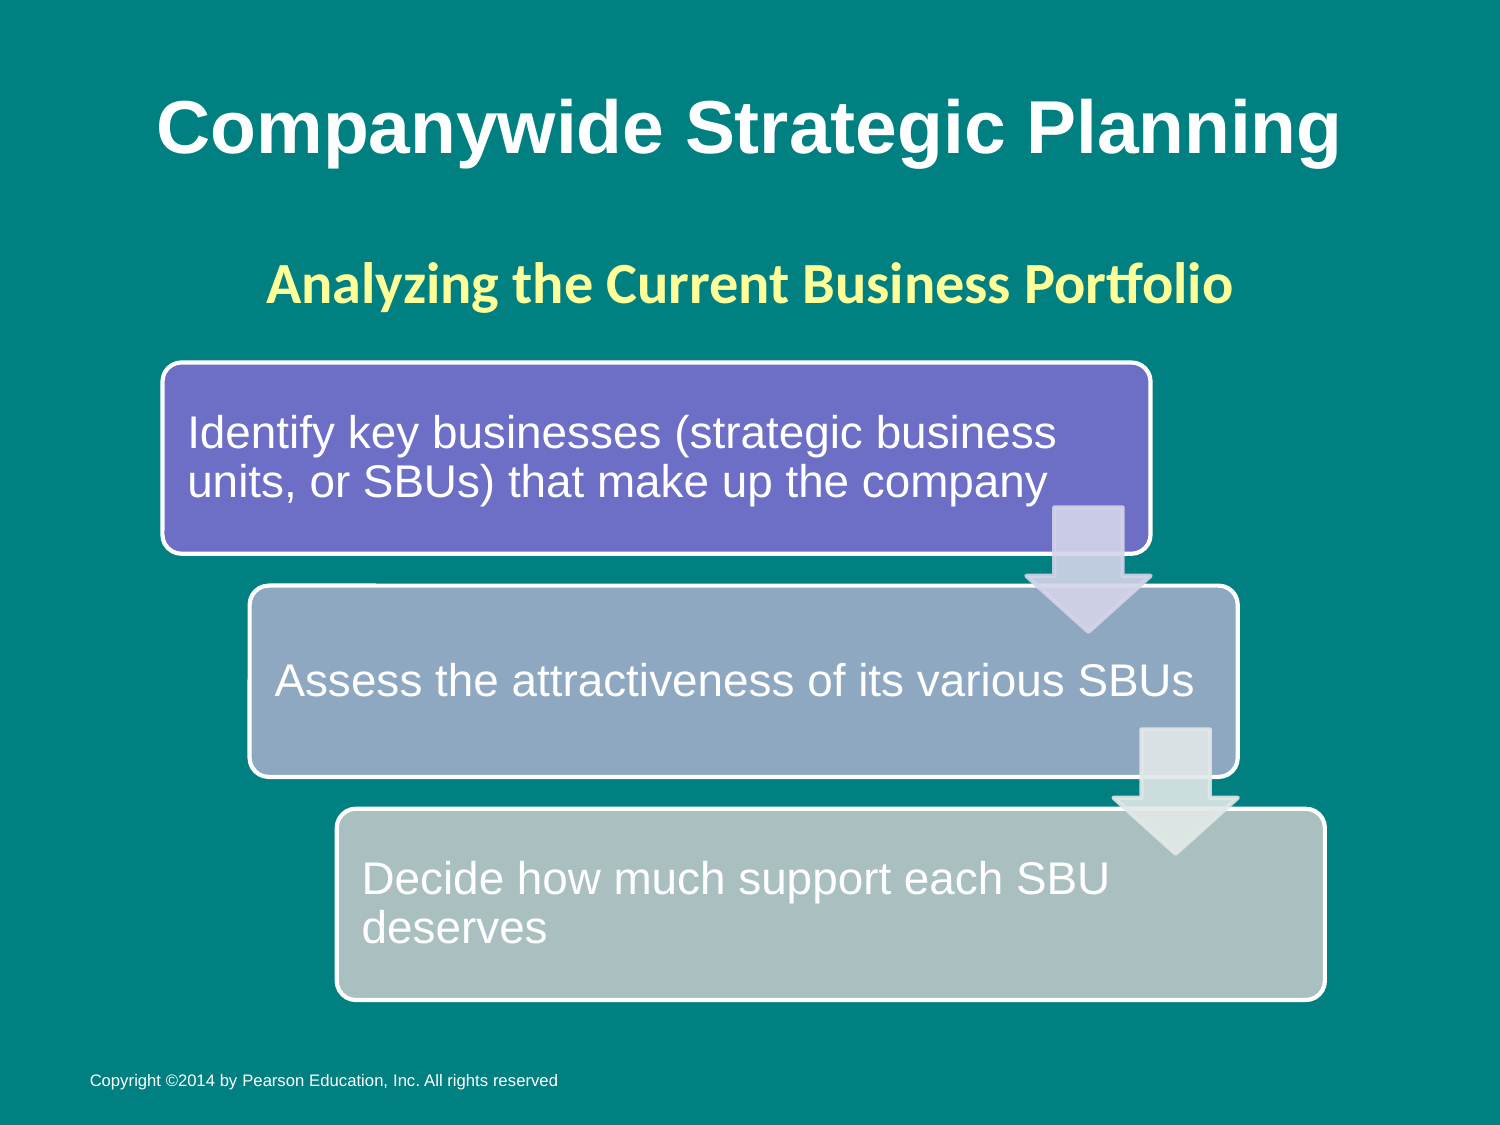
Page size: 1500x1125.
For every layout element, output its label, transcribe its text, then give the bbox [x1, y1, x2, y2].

list Analyzing the Current Business Portfolio [37, 237, 1463, 301]
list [162, 362, 1326, 1001]
text_box Copyright ©2014 by Pearson Education, Inc. All rights reserved [74, 1062, 825, 1098]
title Companywide Strategic Planning [112, 37, 1388, 226]
